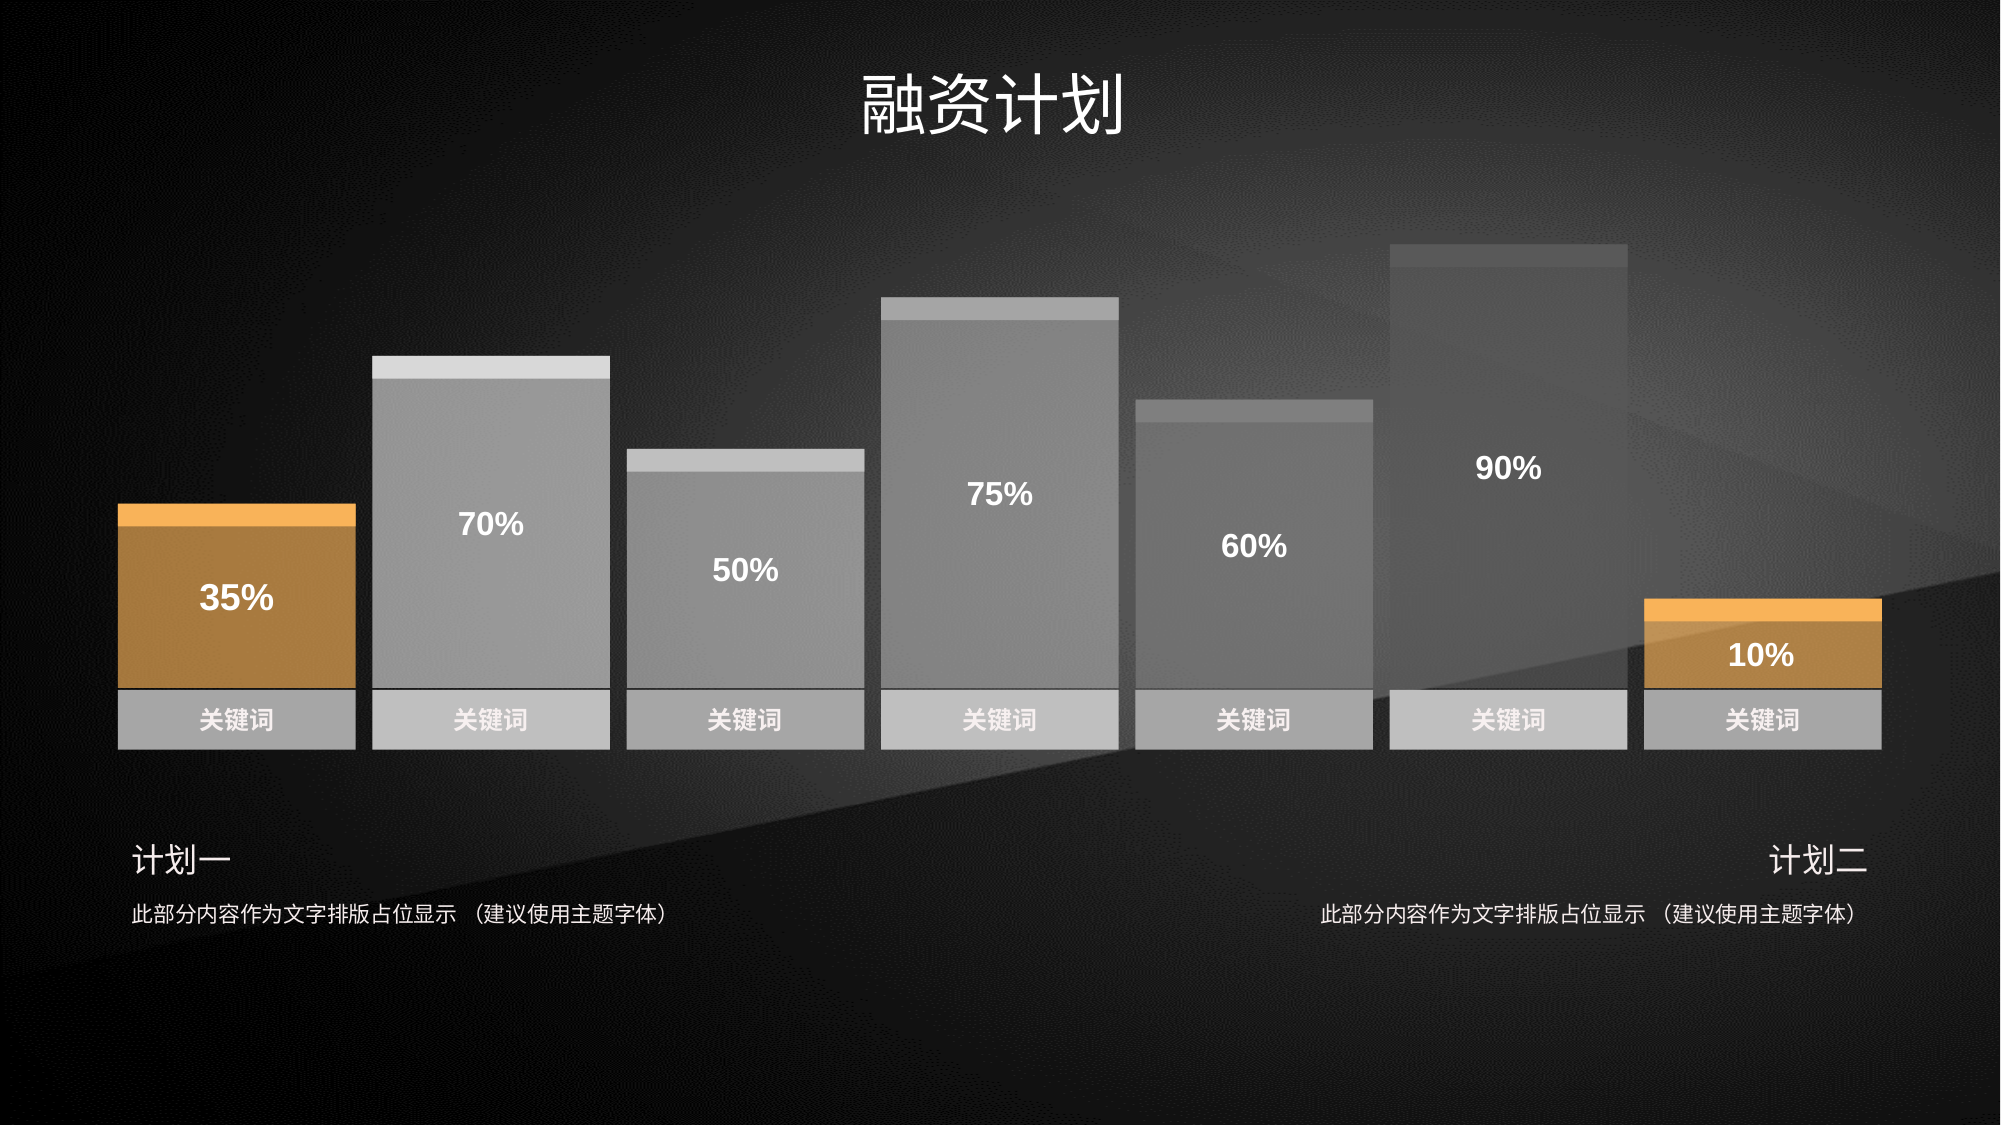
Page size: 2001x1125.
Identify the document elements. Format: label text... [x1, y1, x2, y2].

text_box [372, 355, 611, 688]
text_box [117, 689, 1882, 750]
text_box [1389, 244, 1628, 688]
picture [0, 0, 2001, 1125]
text_box 计划一 [131, 837, 765, 881]
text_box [1644, 598, 1882, 688]
text_box 此部分内容作为文字排版占位显示 （建议使用主题字体） [1236, 881, 1869, 941]
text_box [117, 503, 356, 688]
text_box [1135, 399, 1374, 688]
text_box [626, 448, 865, 688]
text_box 此部分内容作为文字排版占位显示 （建议使用主题字体） [131, 881, 765, 941]
text_box 计划二 [1236, 837, 1869, 881]
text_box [881, 297, 1119, 688]
text_box 融资计划 [845, 55, 1155, 151]
